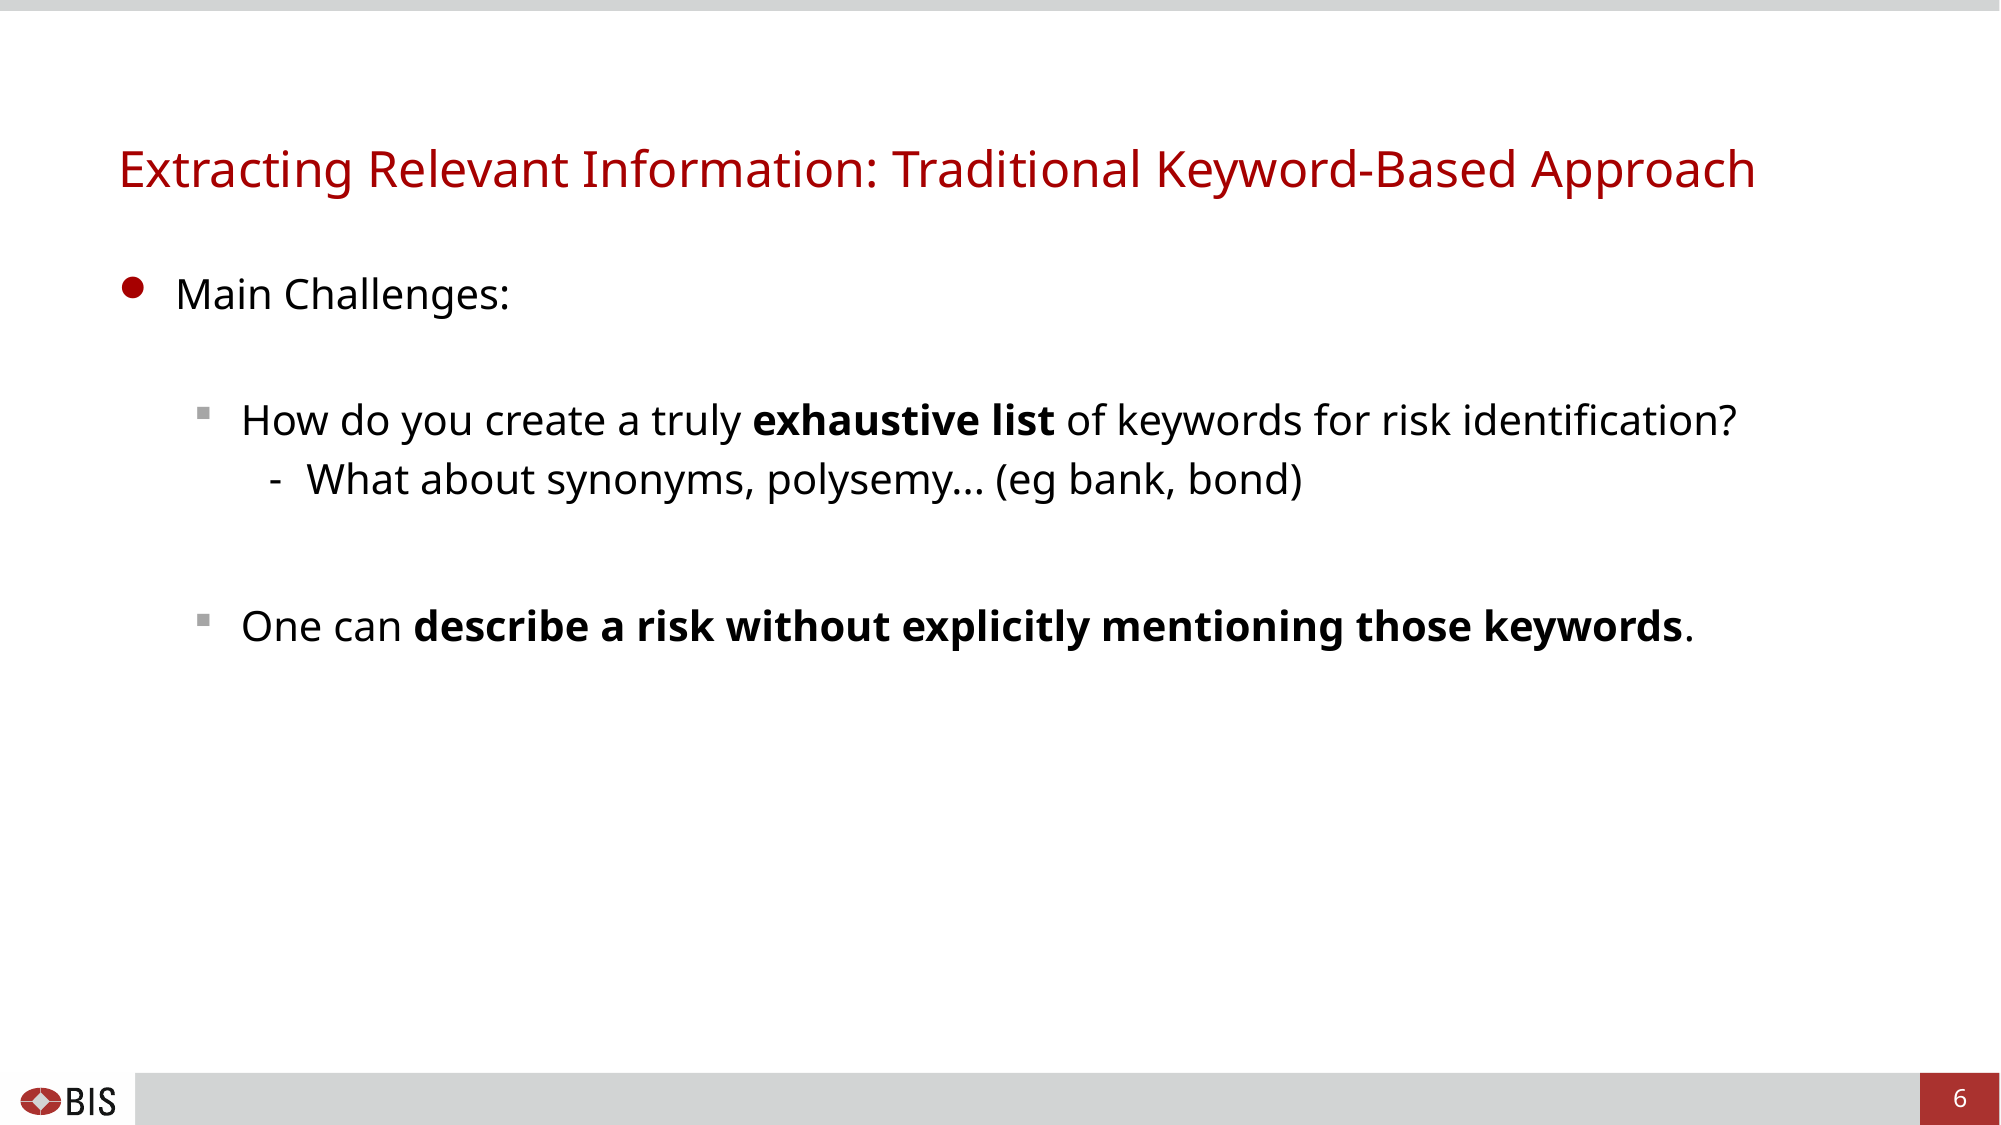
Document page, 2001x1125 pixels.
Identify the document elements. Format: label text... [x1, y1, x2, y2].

slide_number 6 [1921, 1074, 2000, 1125]
title Extracting Relevant Information: Traditional Keyword-Based Approach [118, 137, 1863, 214]
list Main Challenges: How do you create a truly exhaustive list of keywords for risk identification? What about synonyms, polysemy... (eg bank, bond) One can describe a risk without explicitly mentioning those keywords. [118, 262, 1868, 825]
